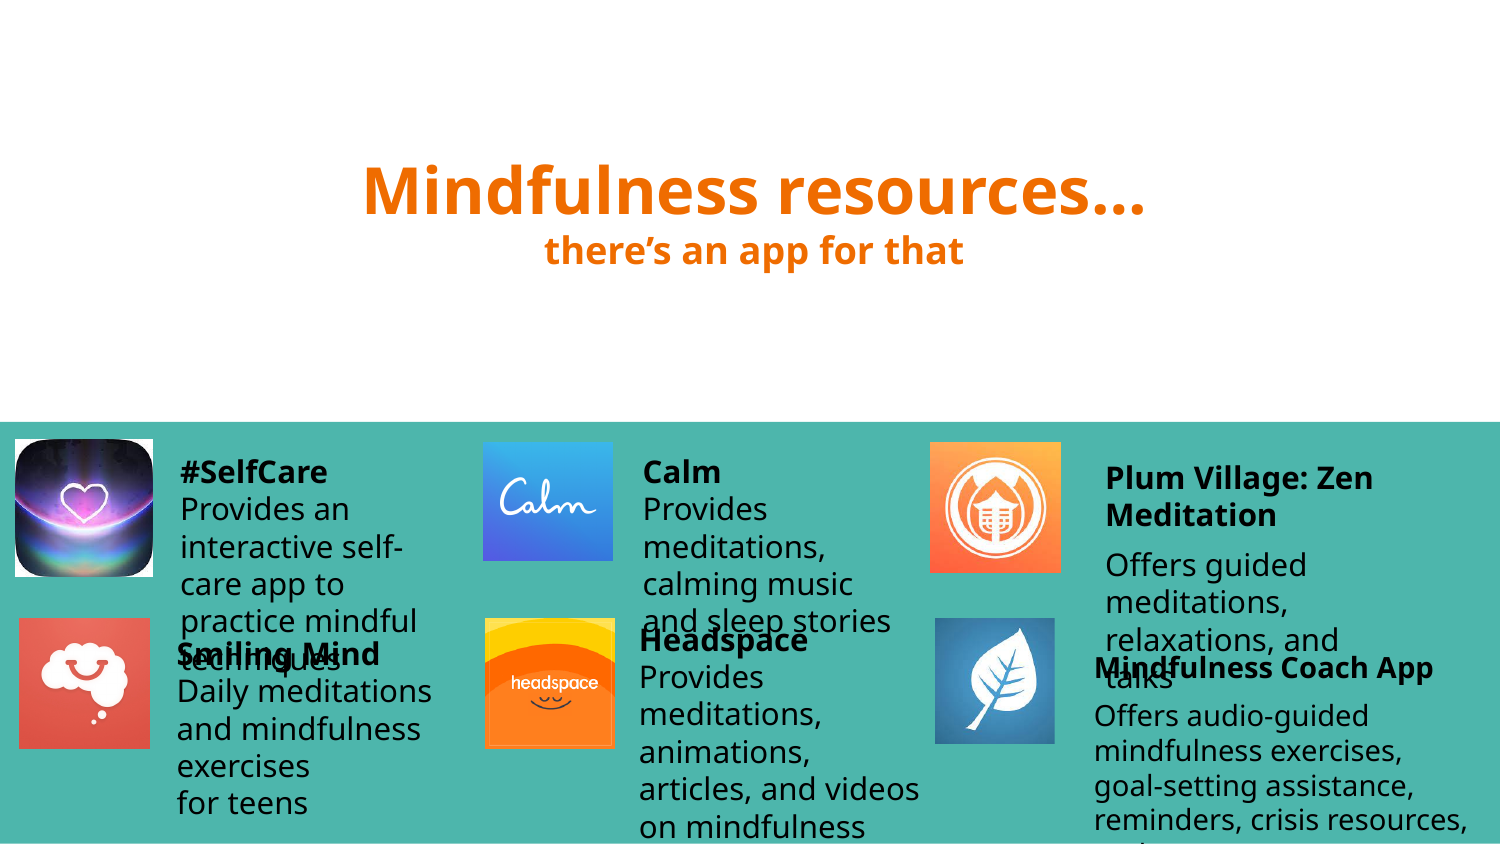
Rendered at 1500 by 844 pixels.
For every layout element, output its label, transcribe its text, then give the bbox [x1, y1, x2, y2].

text_box Smiling Mind Daily meditations and mindfulness exercises for teens [161, 618, 472, 836]
picture [19, 618, 150, 749]
title Mindfulness resources… there’s an app for that [51, 133, 1458, 289]
picture [482, 442, 613, 573]
text_box Calm Provides meditations, calming music and sleep stories [627, 437, 931, 604]
picture [924, 618, 1055, 749]
text_box Mindfulness Coach App Offers audio-guided mindfulness exercises, goal-setting assistance, reminders, crisis resources, and more [1078, 634, 1492, 844]
picture [930, 442, 1061, 573]
picture [484, 618, 616, 749]
text_box Headspace Provides meditations, animations, articles, and videos on mindfulness [623, 604, 947, 844]
text_box #SelfCare Provides an interactive self-care app to practice mindful techniques [165, 437, 469, 618]
text_box Plum Village: Zen Meditation Offers guided meditations, relaxations, and talks [1090, 442, 1414, 634]
picture [15, 439, 153, 577]
